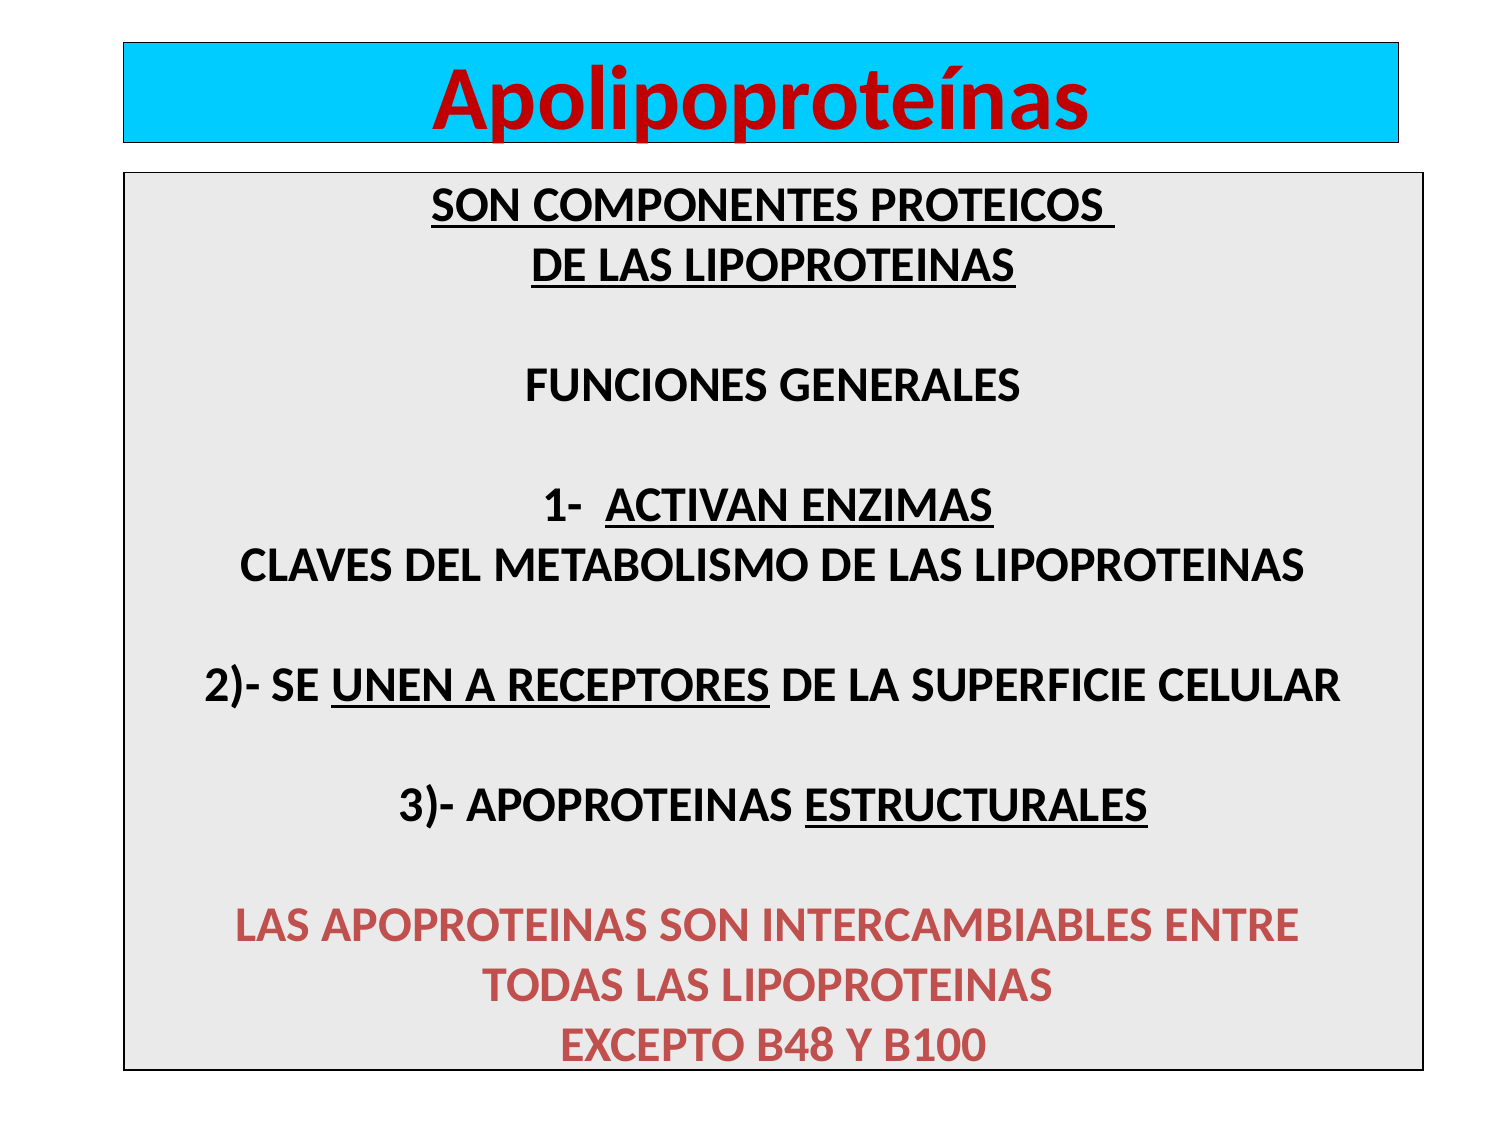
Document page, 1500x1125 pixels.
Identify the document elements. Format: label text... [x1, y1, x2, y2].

text_box SON COMPONENTES PROTEICOS DE LAS LIPOPROTEINAS FUNCIONES GENERALES 1- ACTIVAN ENZIMAS CLAVES DEL METABOLISMO DE LAS LIPOPROTEINAS 2)- SE UNEN A RECEPTORES DE LA SUPERFICIE CELULAR 3)- APOPROTEINAS ESTRUCTURALES LAS APOPROTEINAS SON INTERCAMBIABLES ENTRE TODAS LAS LIPOPROTEINAS EXCEPTO B48 Y B100 [123, 172, 1424, 1071]
title Apolipoproteínas [123, 42, 1399, 143]
